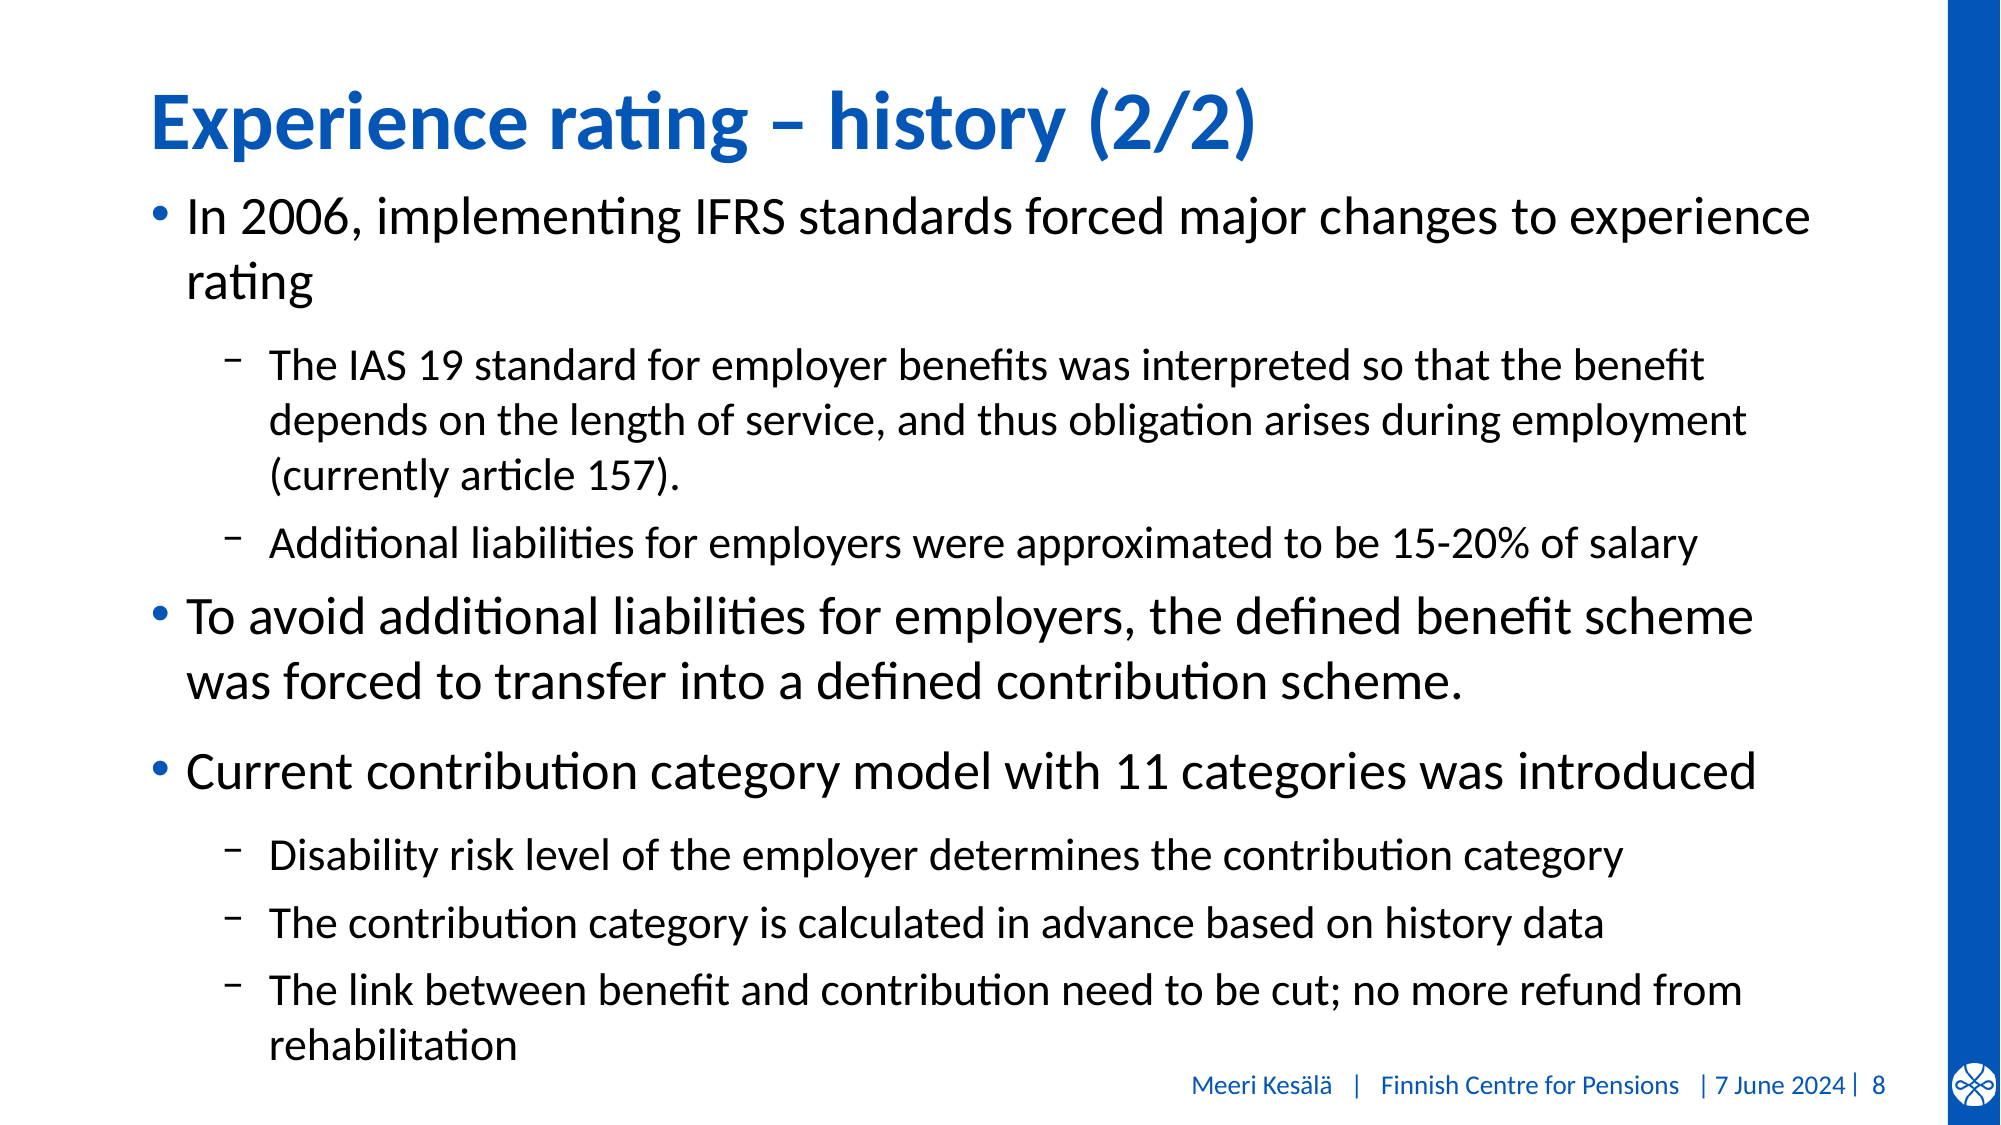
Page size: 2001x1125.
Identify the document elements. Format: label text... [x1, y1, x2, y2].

title Experience rating – history (2/2) [135, 59, 1701, 172]
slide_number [1722, 1057, 1853, 1111]
slide_number 8 [1857, 1057, 1924, 1111]
picture [1952, 1063, 1996, 1106]
footer Meeri Kesälä | Finnish Centre for Pensions | [729, 1057, 1722, 1111]
list In 2006, implementing IFRS standards forced major changes to experience rating The IAS 19 standard for employer benefits was interpreted so that the benefit depends on the length of service, and thus obligation arises during employment (currently article 157). Additional liabilities for employers were approximated to be 15-20% of salary To avoid additional liabilities for employers, the defined benefit scheme was forced to transfer into a defined contribution scheme. Current contribution category model with 11 categories was introduced Disability risk level of the employer determines the contribution category The contribution category is calculated in advance based on history data The link between benefit and contribution need to be cut; no more refund from rehabilitation [135, 172, 1853, 1010]
